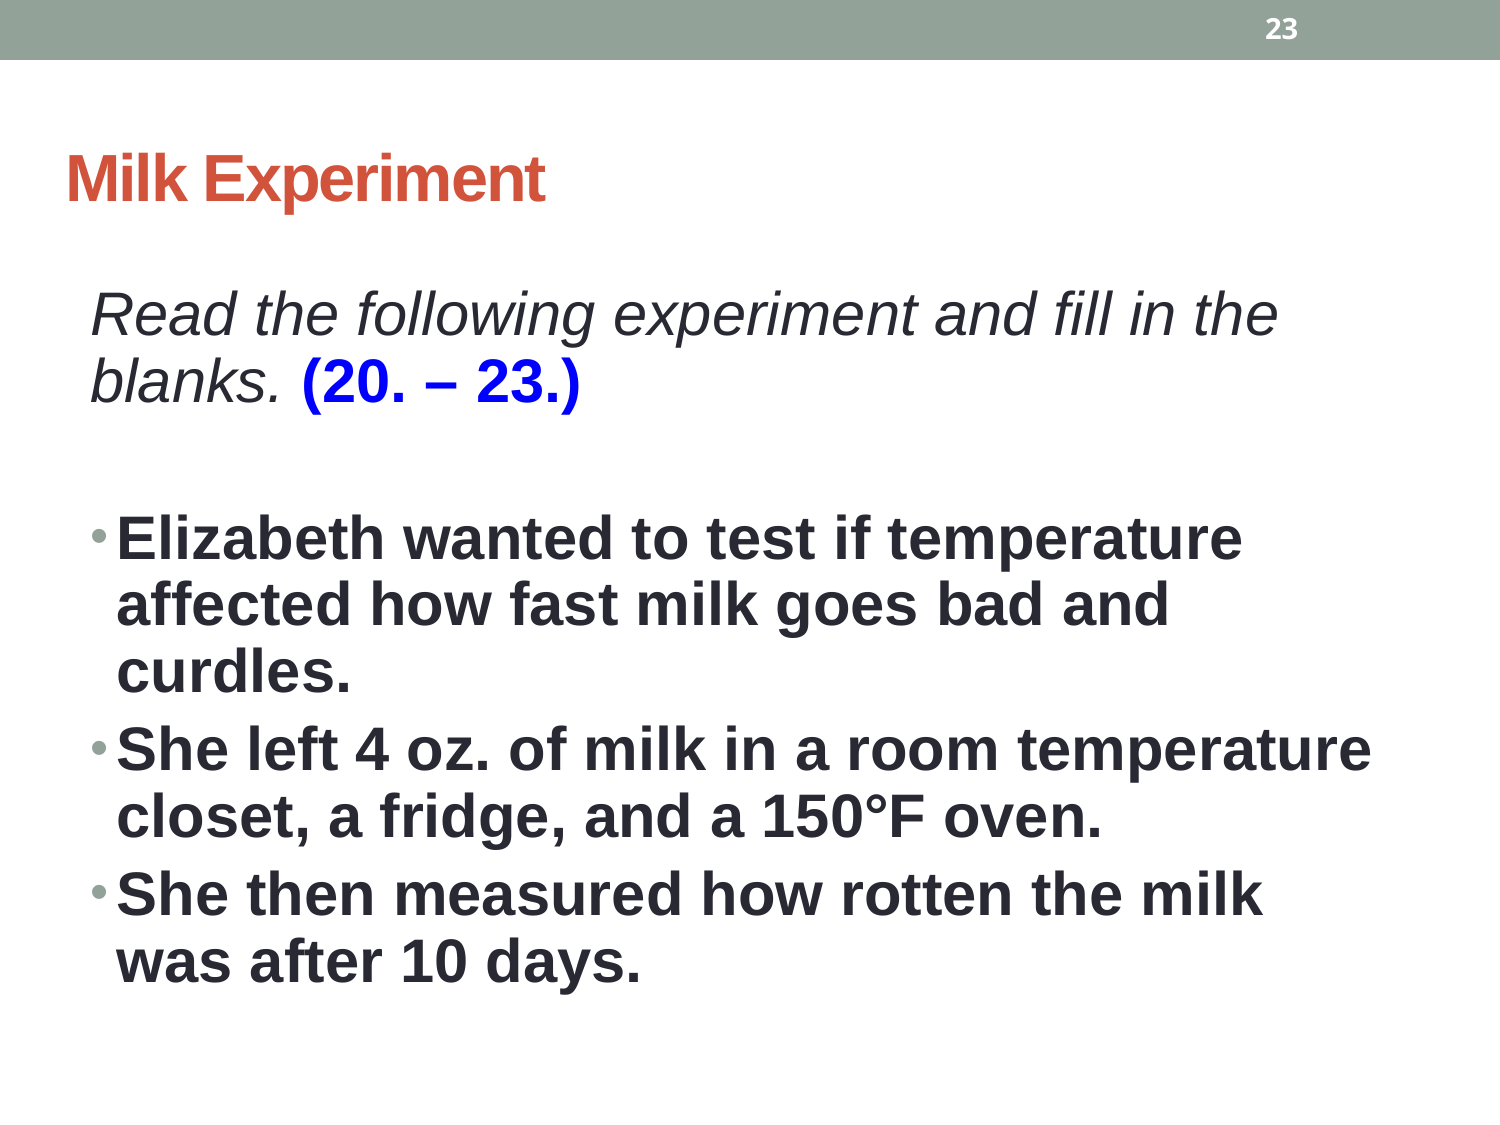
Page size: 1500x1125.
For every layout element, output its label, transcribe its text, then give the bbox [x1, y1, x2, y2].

title Milk Experiment [50, 112, 1325, 238]
list Read the following experiment and fill in the blanks. (20. – 23.) Elizabeth wanted to test if temperature affected how fast milk goes bad and curdles. She left 4 oz. of milk in a room temperature closet, a fridge, and a 150°F oven. She then measured how rotten the milk was after 10 days. [75, 275, 1400, 1063]
slide_number 23 [1250, 3, 1425, 57]
